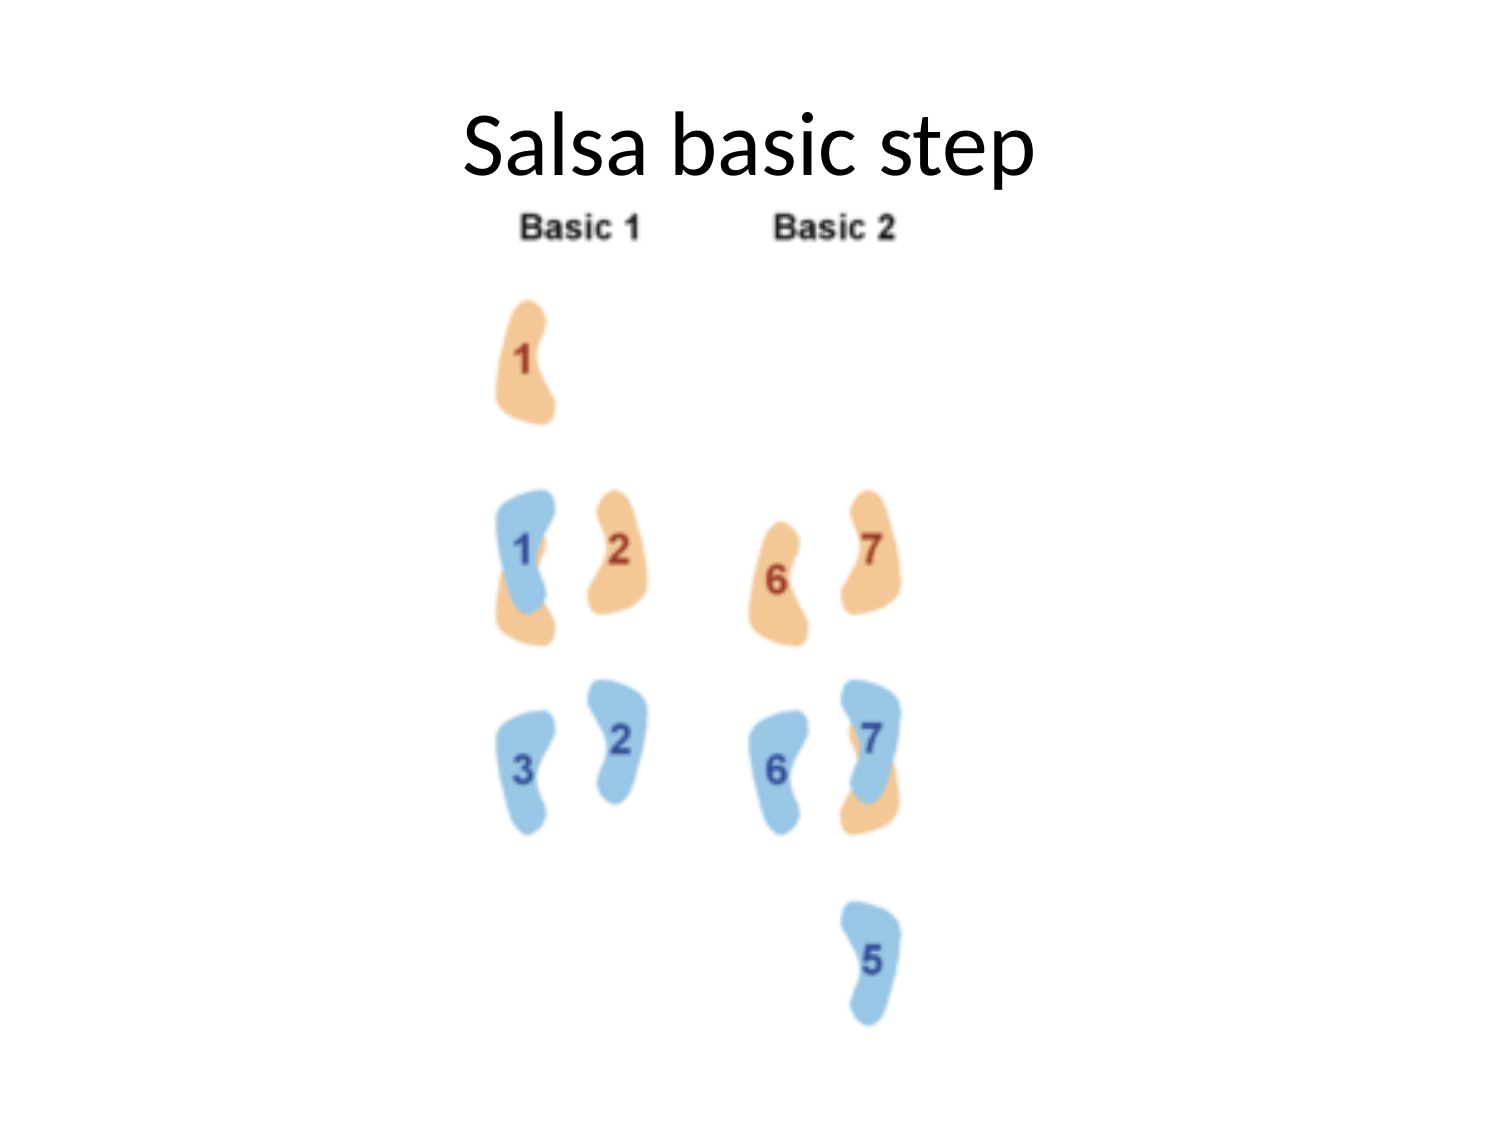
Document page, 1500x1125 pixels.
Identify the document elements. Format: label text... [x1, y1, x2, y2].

picture [462, 187, 926, 1061]
title Salsa basic step [75, 45, 1425, 233]
